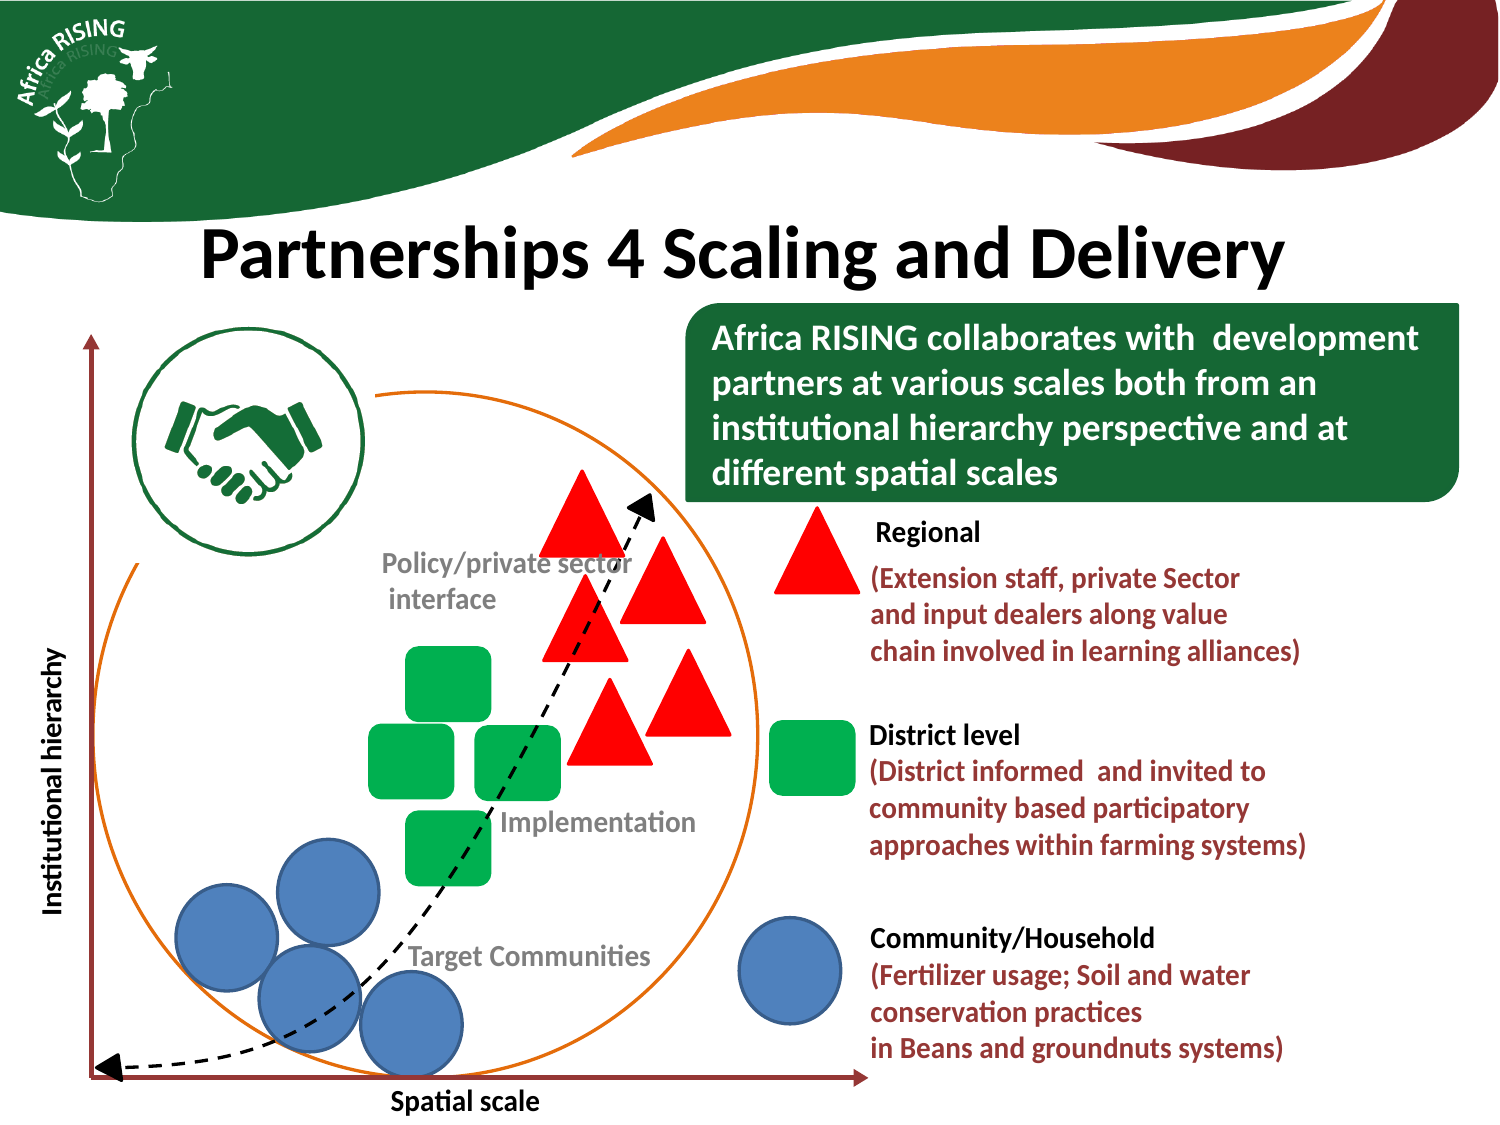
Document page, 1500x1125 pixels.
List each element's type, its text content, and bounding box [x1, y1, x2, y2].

picture [24, 311, 1338, 1125]
picture [0, 0, 1499, 222]
text_box Africa RISING collaborates with development partners at various scales both from an institutional hierarchy perspective and at different spatial scales [700, 303, 1460, 503]
text_box Partnerships 4 Scaling and Delivery [0, 196, 1488, 301]
